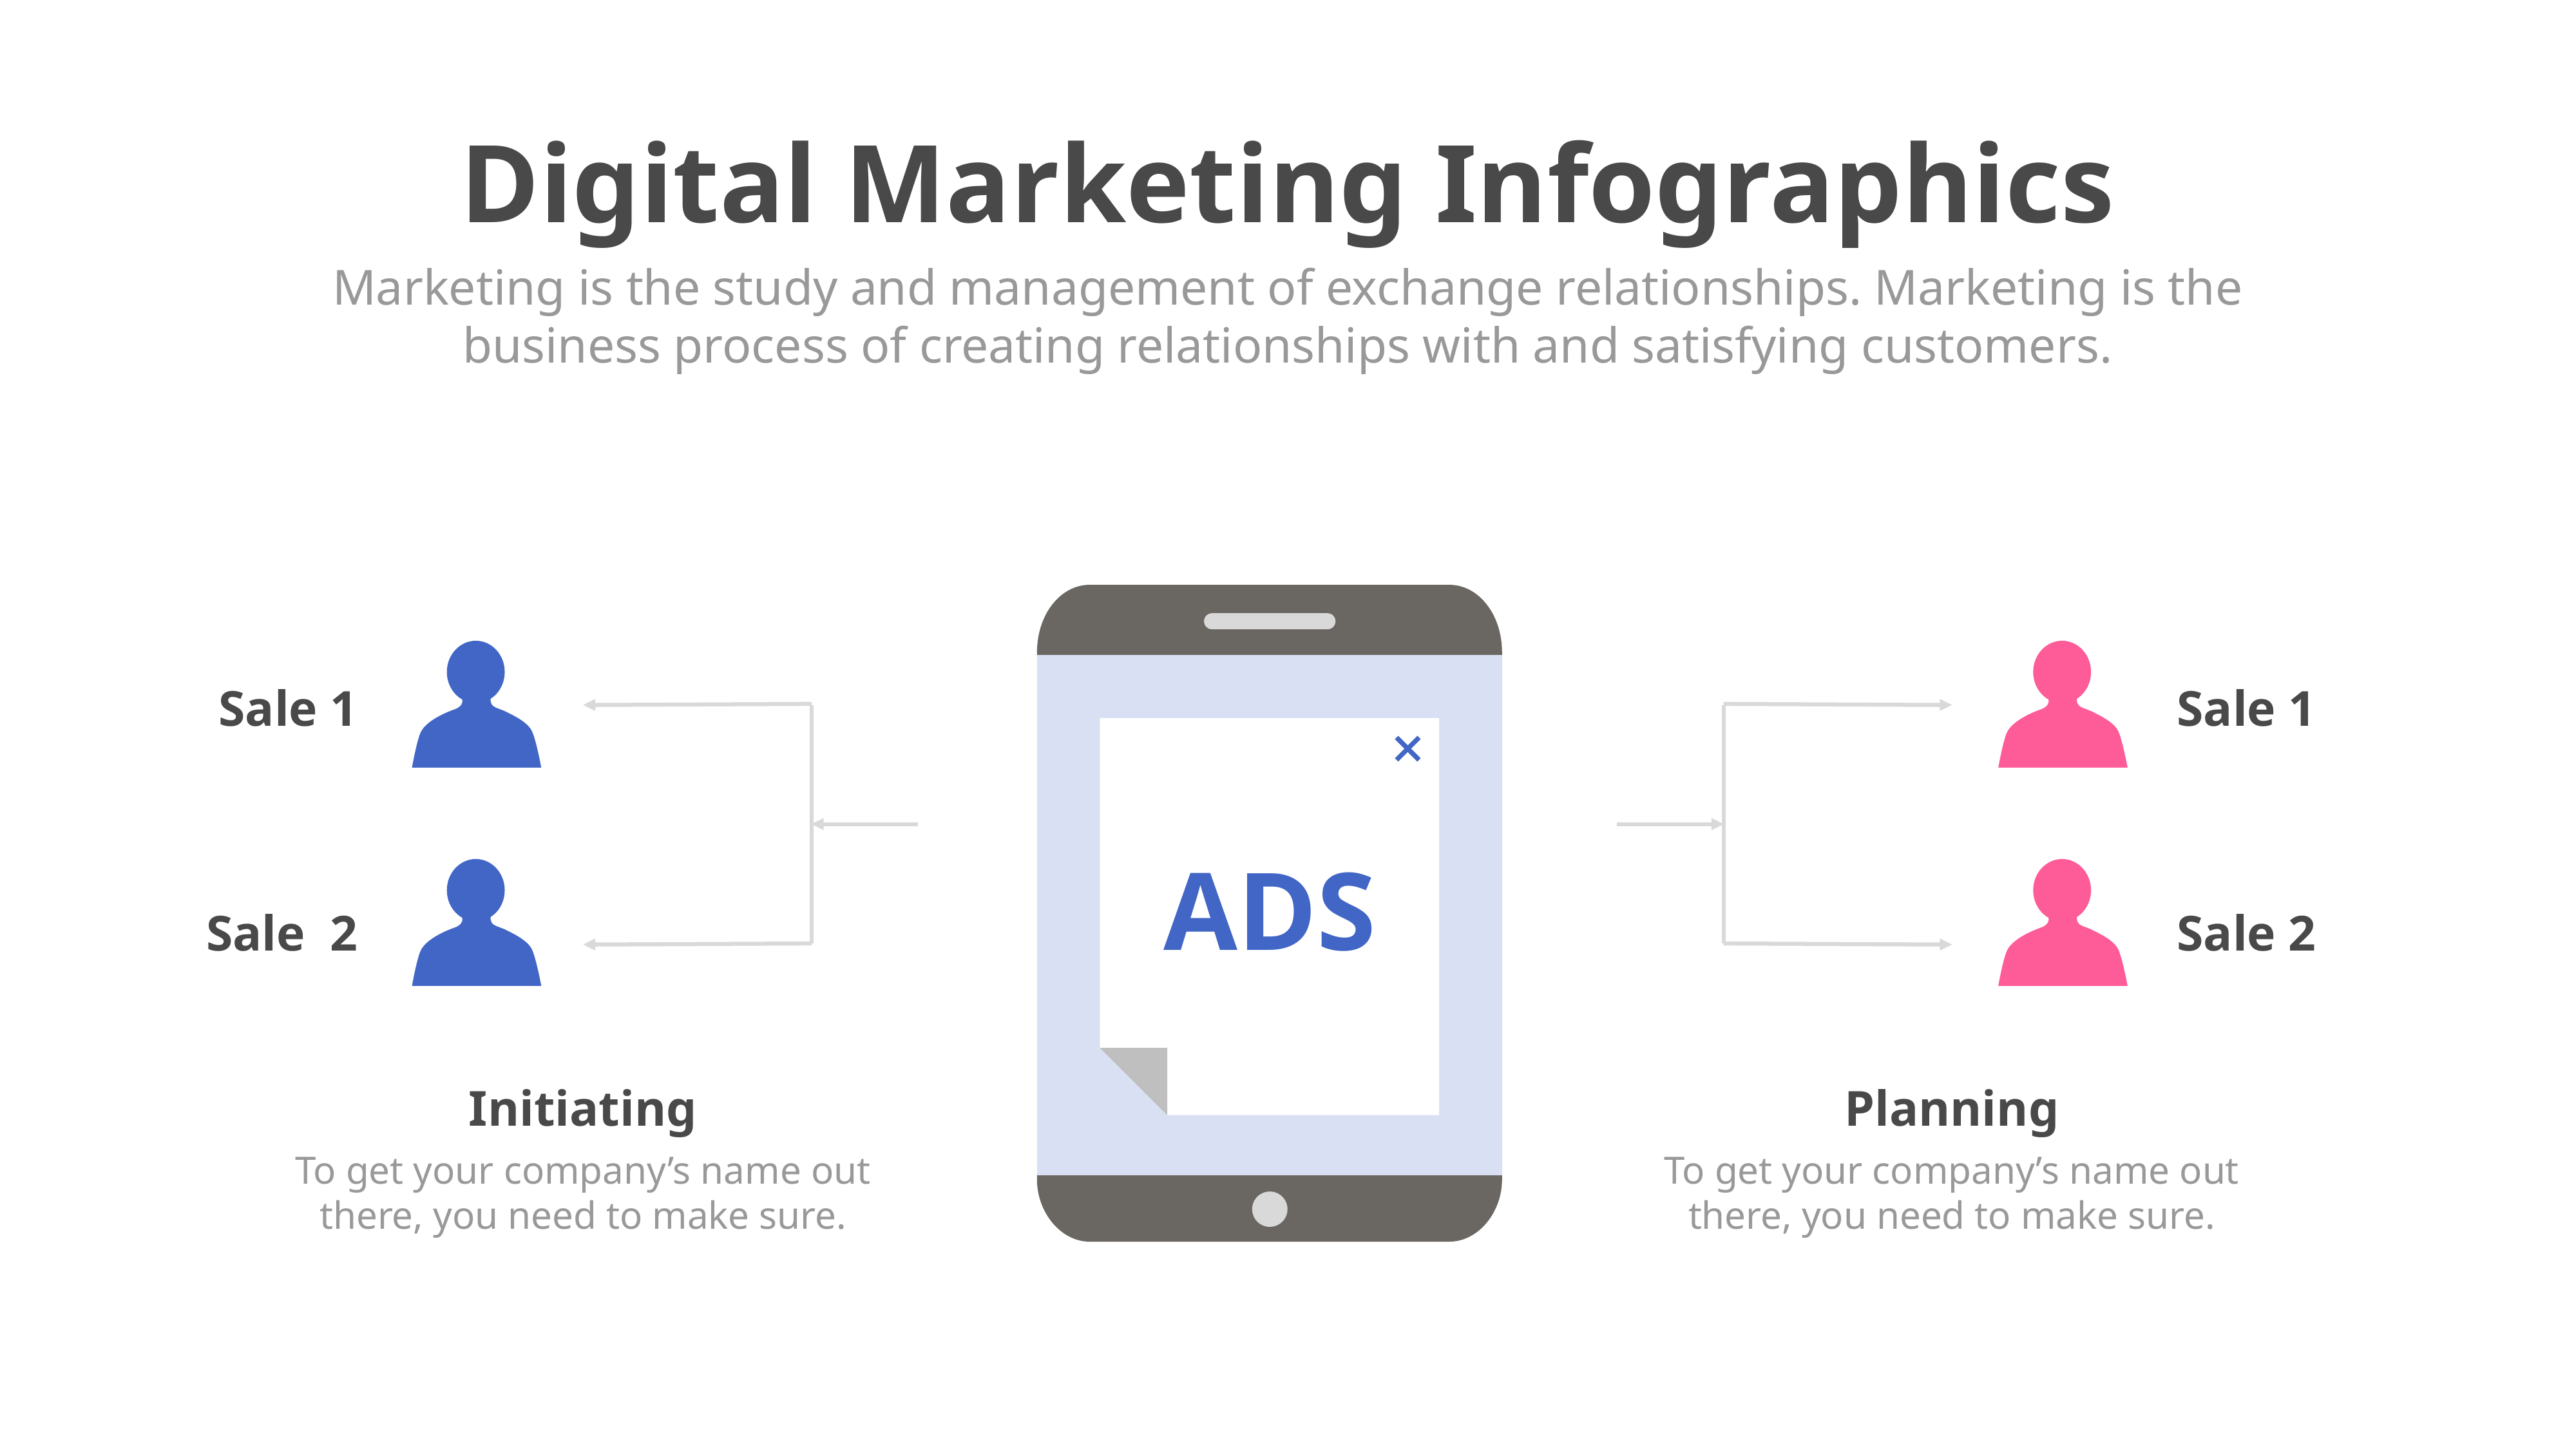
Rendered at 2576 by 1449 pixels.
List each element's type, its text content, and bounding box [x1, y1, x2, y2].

text_box Sale 2 [2167, 897, 2372, 965]
text_box Digital Marketing Infographics [450, 110, 2125, 249]
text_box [243, 1073, 923, 1242]
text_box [1612, 1073, 2292, 1242]
text_box Marketing is the study and management of exchange relationships. Marketing is the business process of creating relationships with and satisfying customers. [281, 251, 2295, 377]
text_box [412, 858, 542, 986]
text_box Sale 2 [184, 897, 368, 965]
text_box [1998, 858, 2128, 986]
text_box [1998, 640, 2128, 768]
text_box Sale 1 [184, 673, 368, 741]
text_box Sale 1 [2167, 673, 2372, 741]
text_box [412, 640, 542, 768]
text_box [1036, 584, 1503, 1242]
